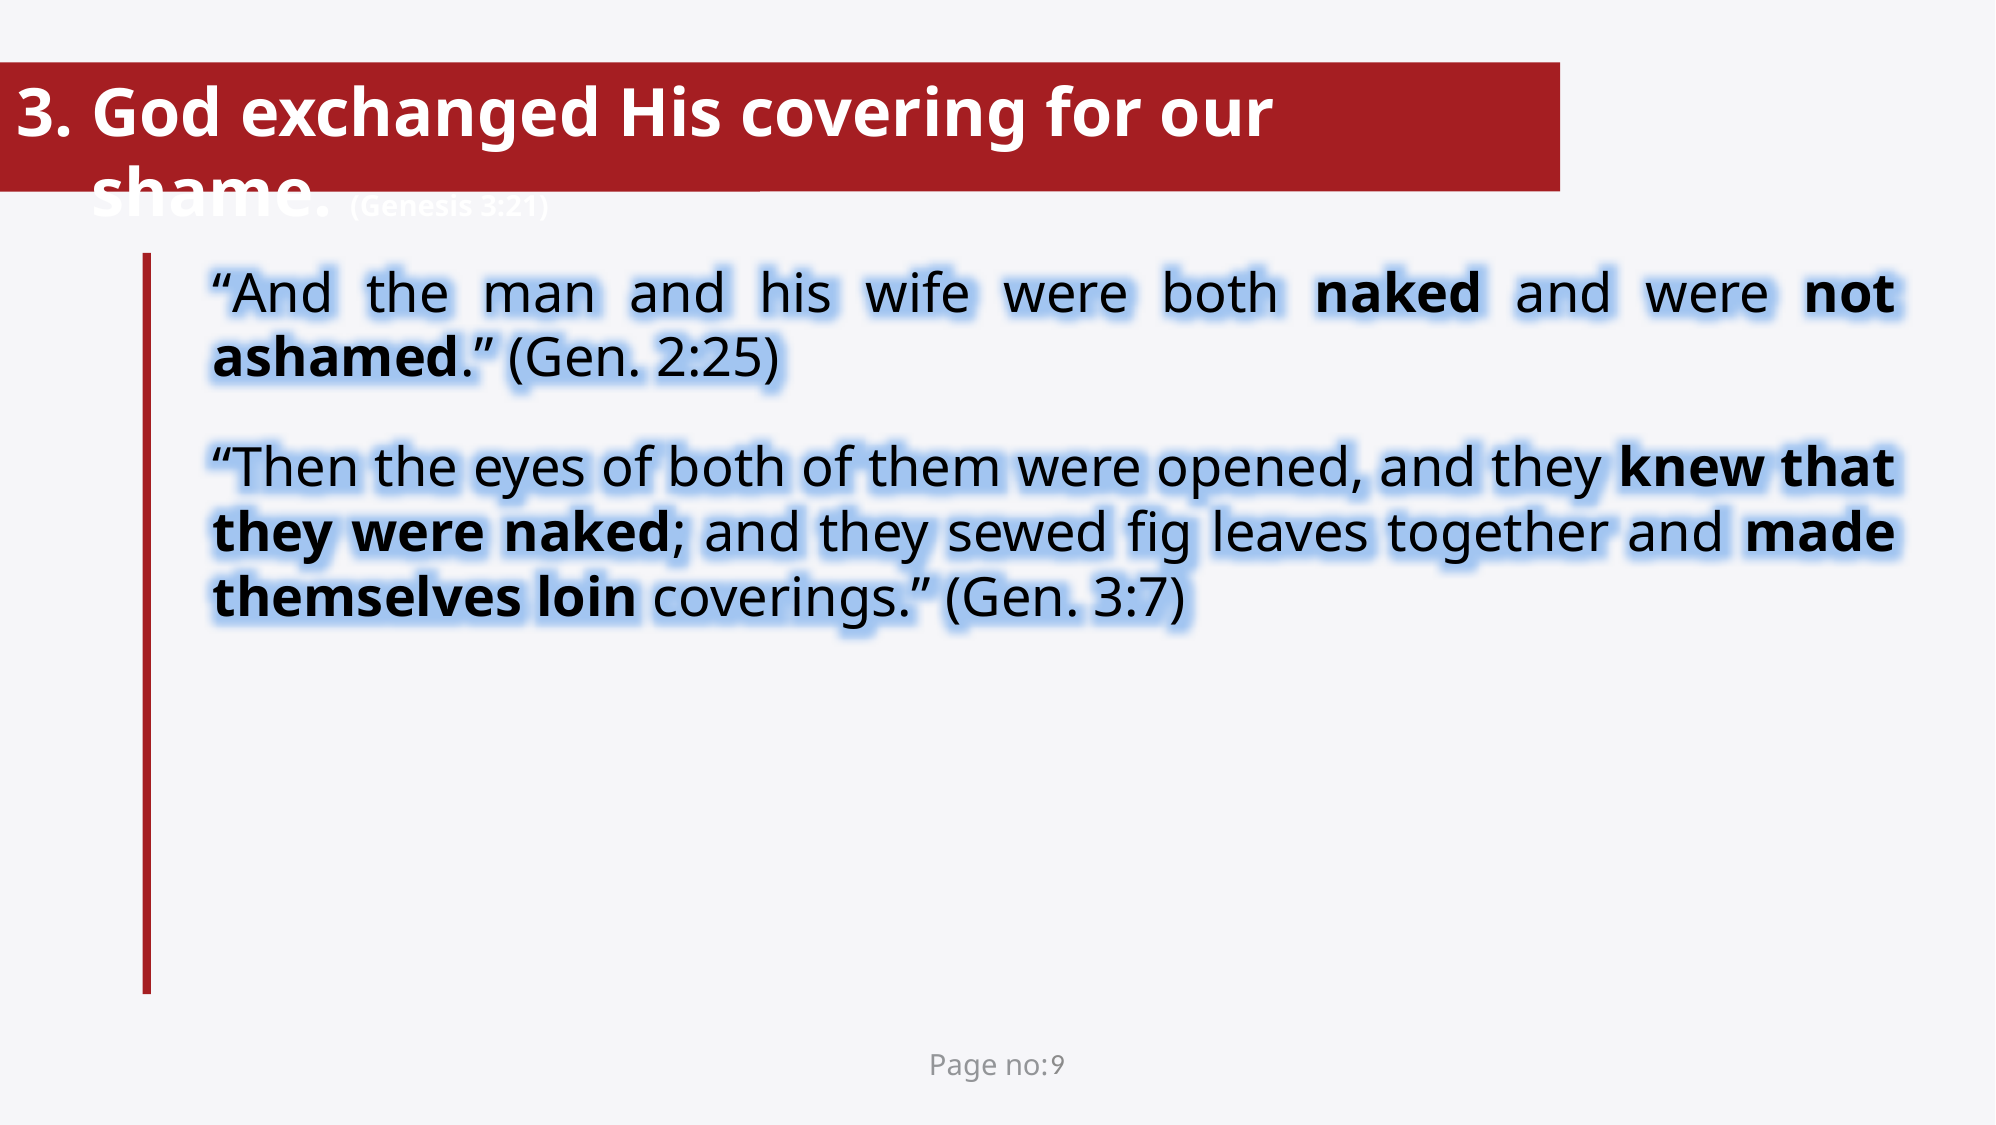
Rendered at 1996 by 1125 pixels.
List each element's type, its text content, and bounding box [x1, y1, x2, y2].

text_box “Then the eyes of both of them were opened, and they knew that they were naked; and they sewed fig leaves together and made themselves loin coverings.” (Gen. 3:7) [198, 424, 1911, 635]
text_box [758, 60, 1562, 193]
text_box “And the man and his wife were both naked and were not ashamed.” (Gen. 2:25) [198, 250, 1911, 396]
text_box God exchanged His covering for our shame. (Genesis 3:21) [18, 72, 1530, 224]
